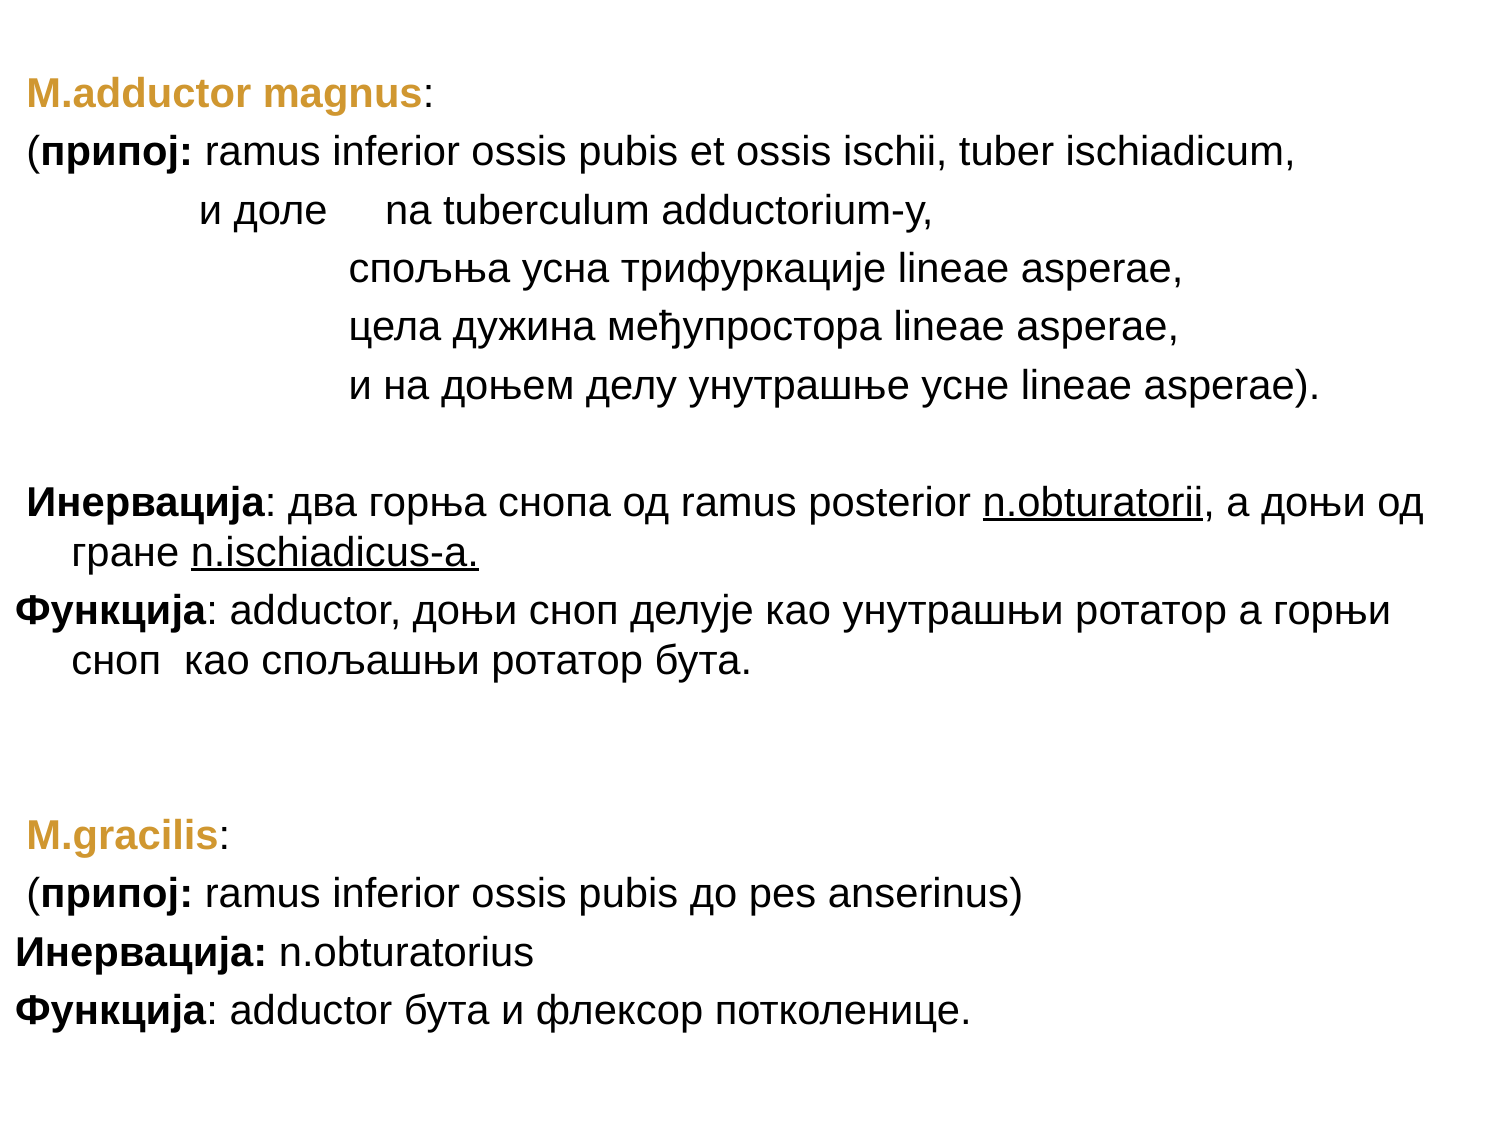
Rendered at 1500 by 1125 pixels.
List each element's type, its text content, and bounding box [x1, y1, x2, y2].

list M.adductor magnus: (припој: ramus inferior ossis pubis et ossis ischii, tuber ischiadicum, и доле na tuberculum adductorium-у, спољња усна трифуркације lineae asperae, цела дужина међупростора lineae asperae, и на доњем делу унутрашње усне lineae asperae). Инервација: два горња снопа од ramus posterior n.obturatorii, a доњи од гране n.ischiadicus-a. Функција: adductor, доњи сноп делује као унутрашњи ротатор а горњи сноп као спољашњи ротатор бута. M.gracilis: (припој: ramus inferior ossis pubis дo pes anserinus) Инервација: n.obturatorius Функција: adductor бута и флексор потколенице. [0, 0, 1500, 1125]
